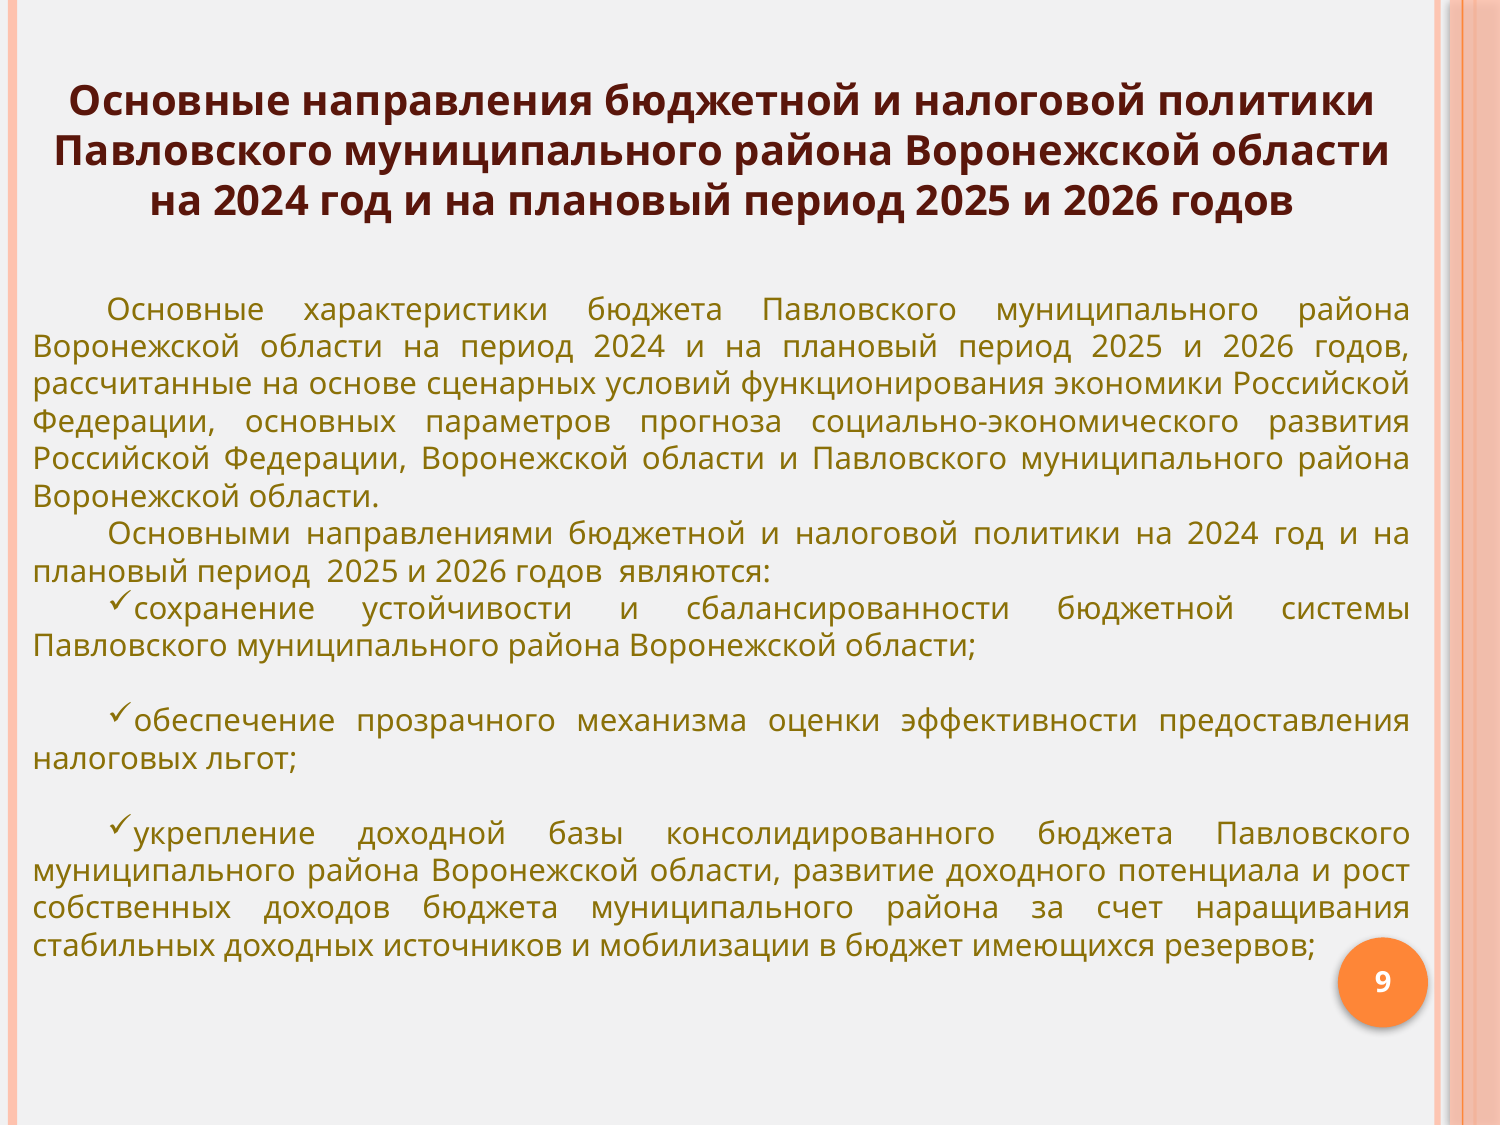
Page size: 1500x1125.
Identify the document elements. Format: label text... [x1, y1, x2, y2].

text_box Основные направления бюджетной и налоговой политики Павловского муниципального района Воронежской области на 2024 год и на плановый период 2025 и 2026 годов [17, 66, 1428, 232]
slide_number 9 [1333, 940, 1434, 1027]
text_box Основные характеристики бюджета Павловского муниципального района Воронежской области на период 2024 и на плановый период 2025 и 2026 годов, рассчитанные на основе сценарных условий функционирования экономики Российской Федерации, основных параметров прогноза социально-экономического развития Российской Федерации, Воронежской области и Павловского муниципального района Воронежской области. Основными направлениями бюджетной и налоговой политики на 2024 год и на плановый период 2025 и 2026 годов являются: сохранение устойчивости и сбалансированности бюджетной системы Павловского муниципального района Воронежской области; обеспечение прозрачного механизма оценки эффективности предоставления налоговых льгот; укрепление доходной базы консолидированного бюджета Павловского муниципального района Воронежской области, развитие доходного потенциала и рост собственных доходов бюджета муниципального района за счет наращивания стабильных доходных источников и мобилизации в бюджет имеющихся резервов; [17, 281, 1428, 1010]
